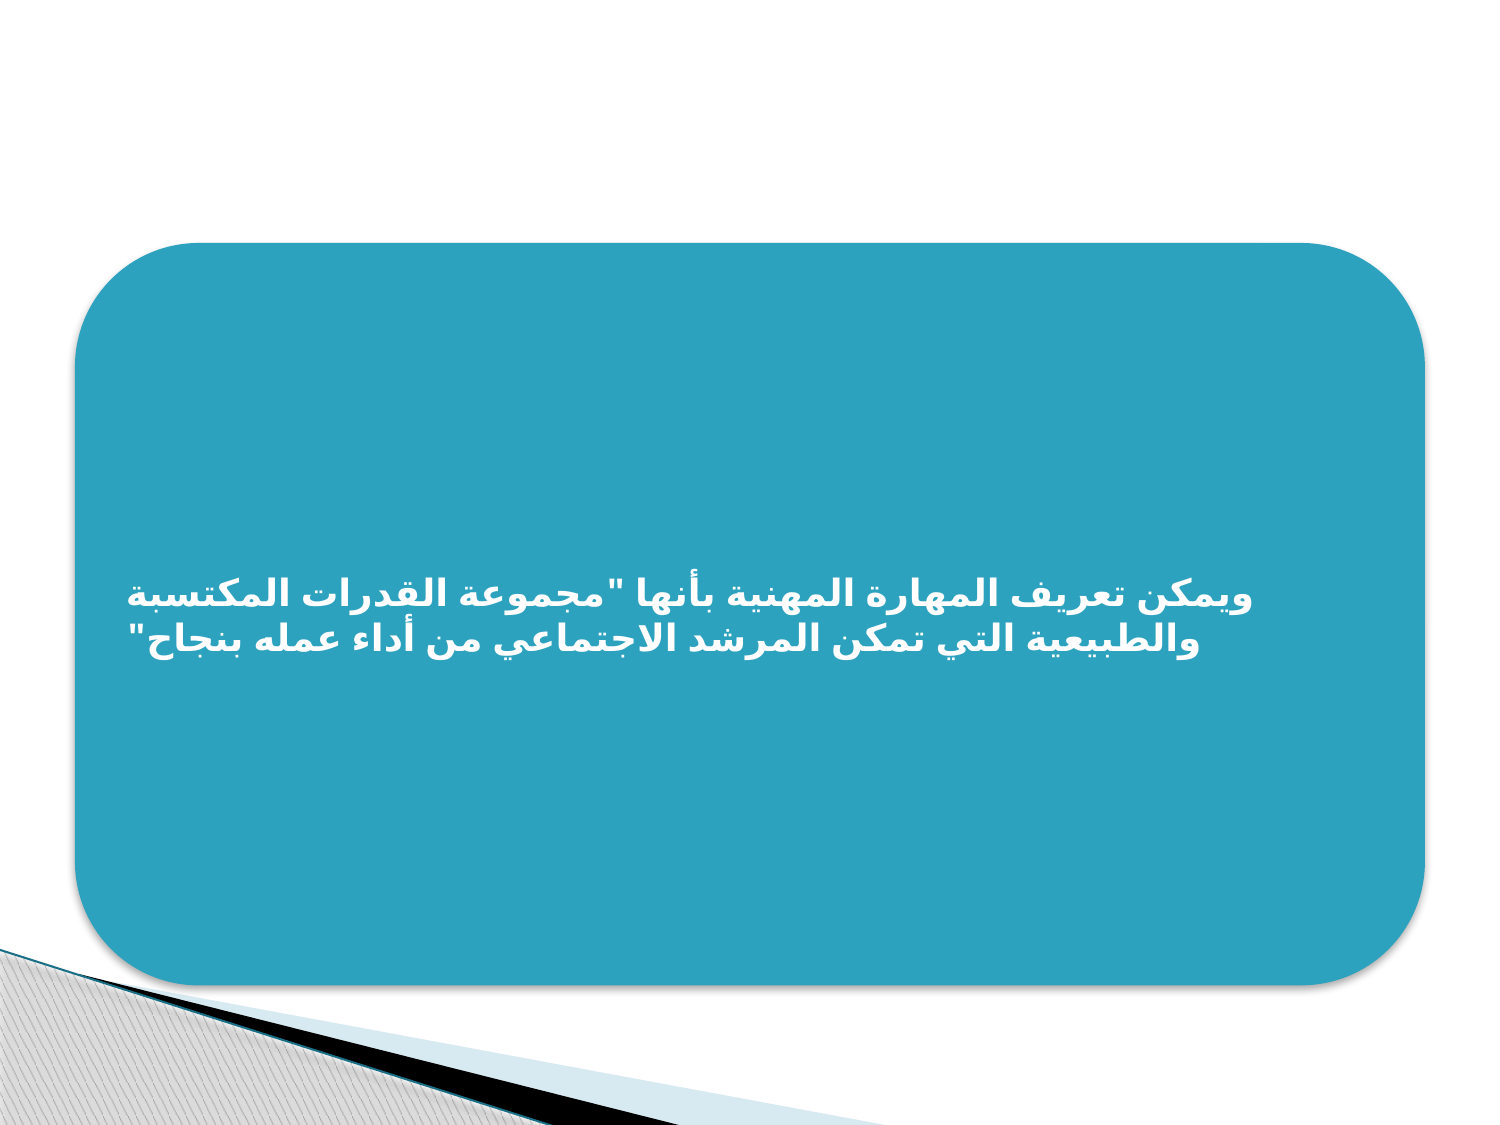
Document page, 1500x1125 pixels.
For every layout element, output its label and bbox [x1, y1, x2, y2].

list [74, 242, 1426, 986]
